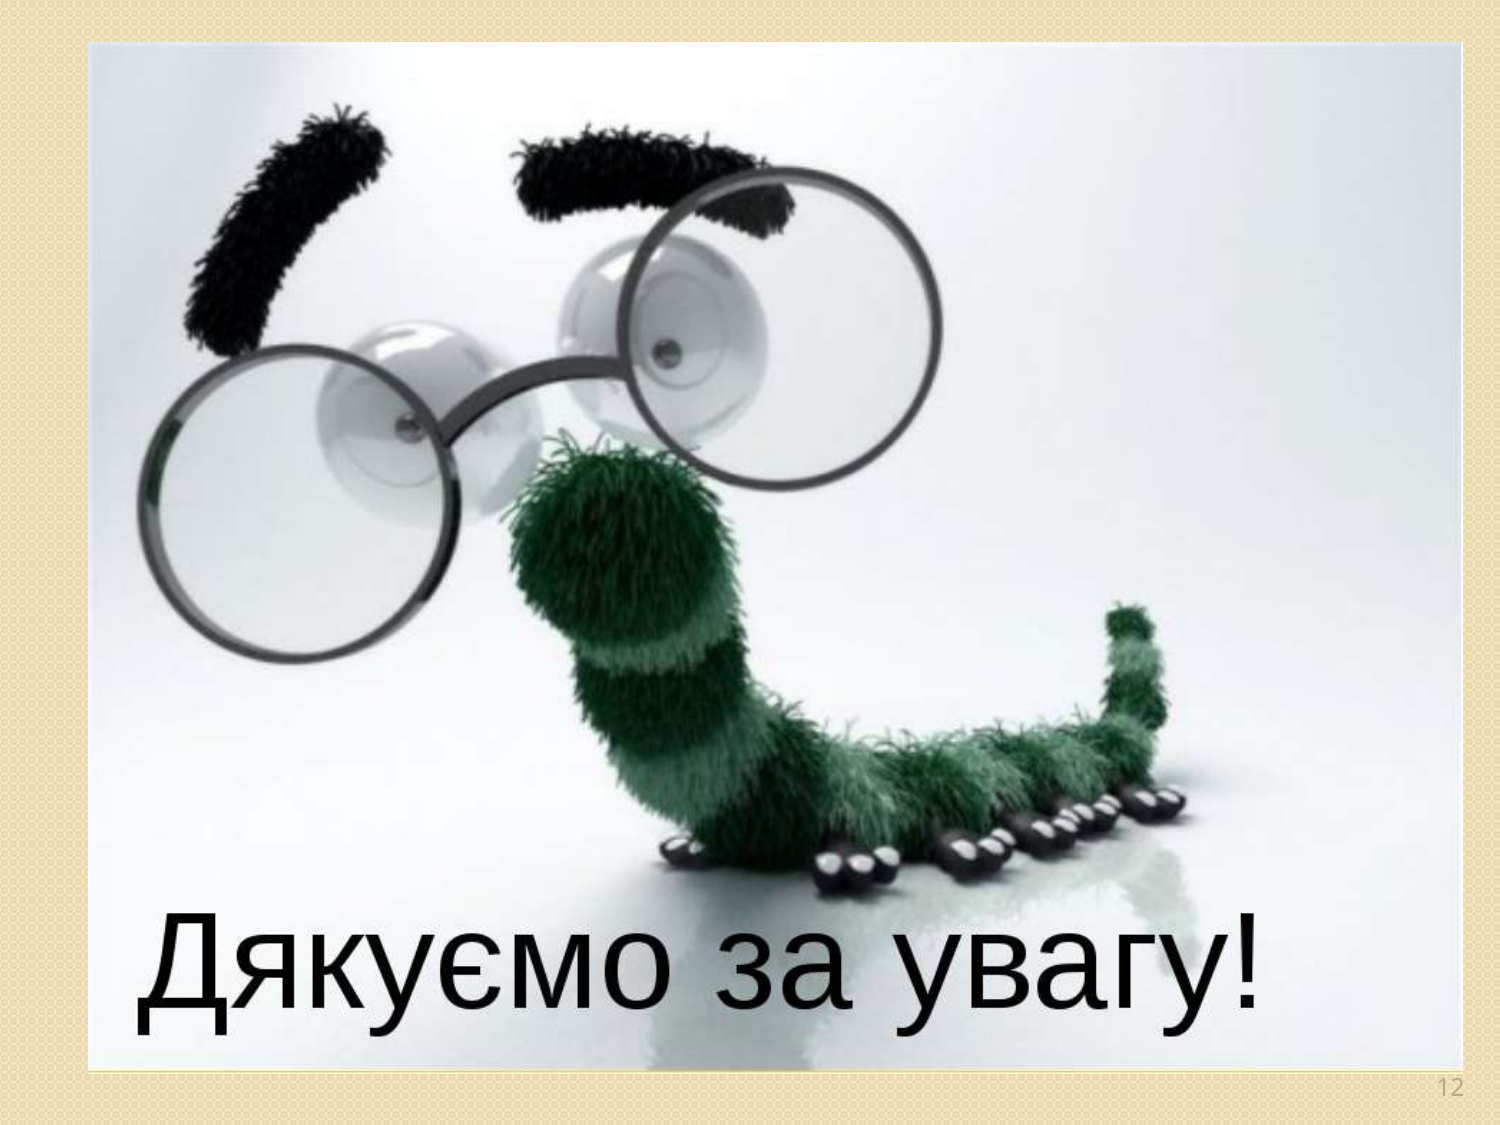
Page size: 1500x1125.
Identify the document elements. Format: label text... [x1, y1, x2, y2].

slide_number 12 [1413, 1034, 1488, 1113]
picture [88, 42, 1463, 1074]
